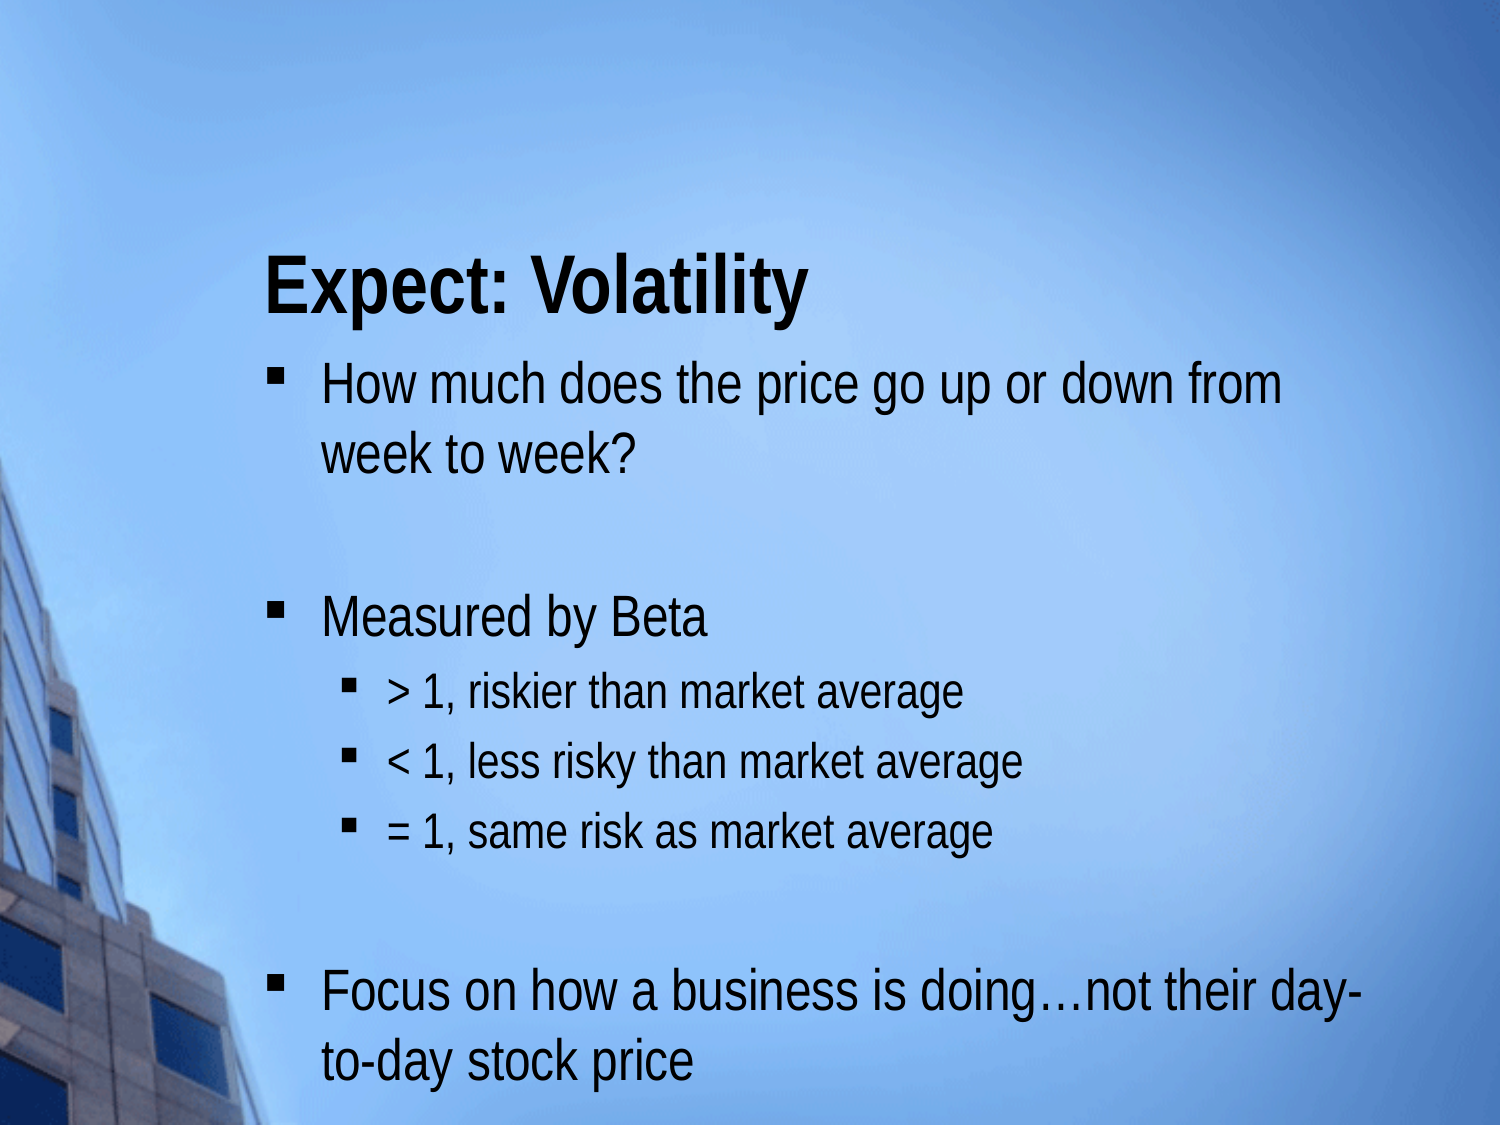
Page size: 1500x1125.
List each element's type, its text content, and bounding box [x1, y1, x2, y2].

title Expect: Volatility [249, 112, 1413, 337]
list How much does the price go up or down from week to week? Measured by Beta > 1, riskier than market average < 1, less risky than market average = 1, same risk as market average Focus on how a business is doing…not their day-to-day stock price [249, 337, 1413, 913]
picture [0, 0, 1500, 1125]
